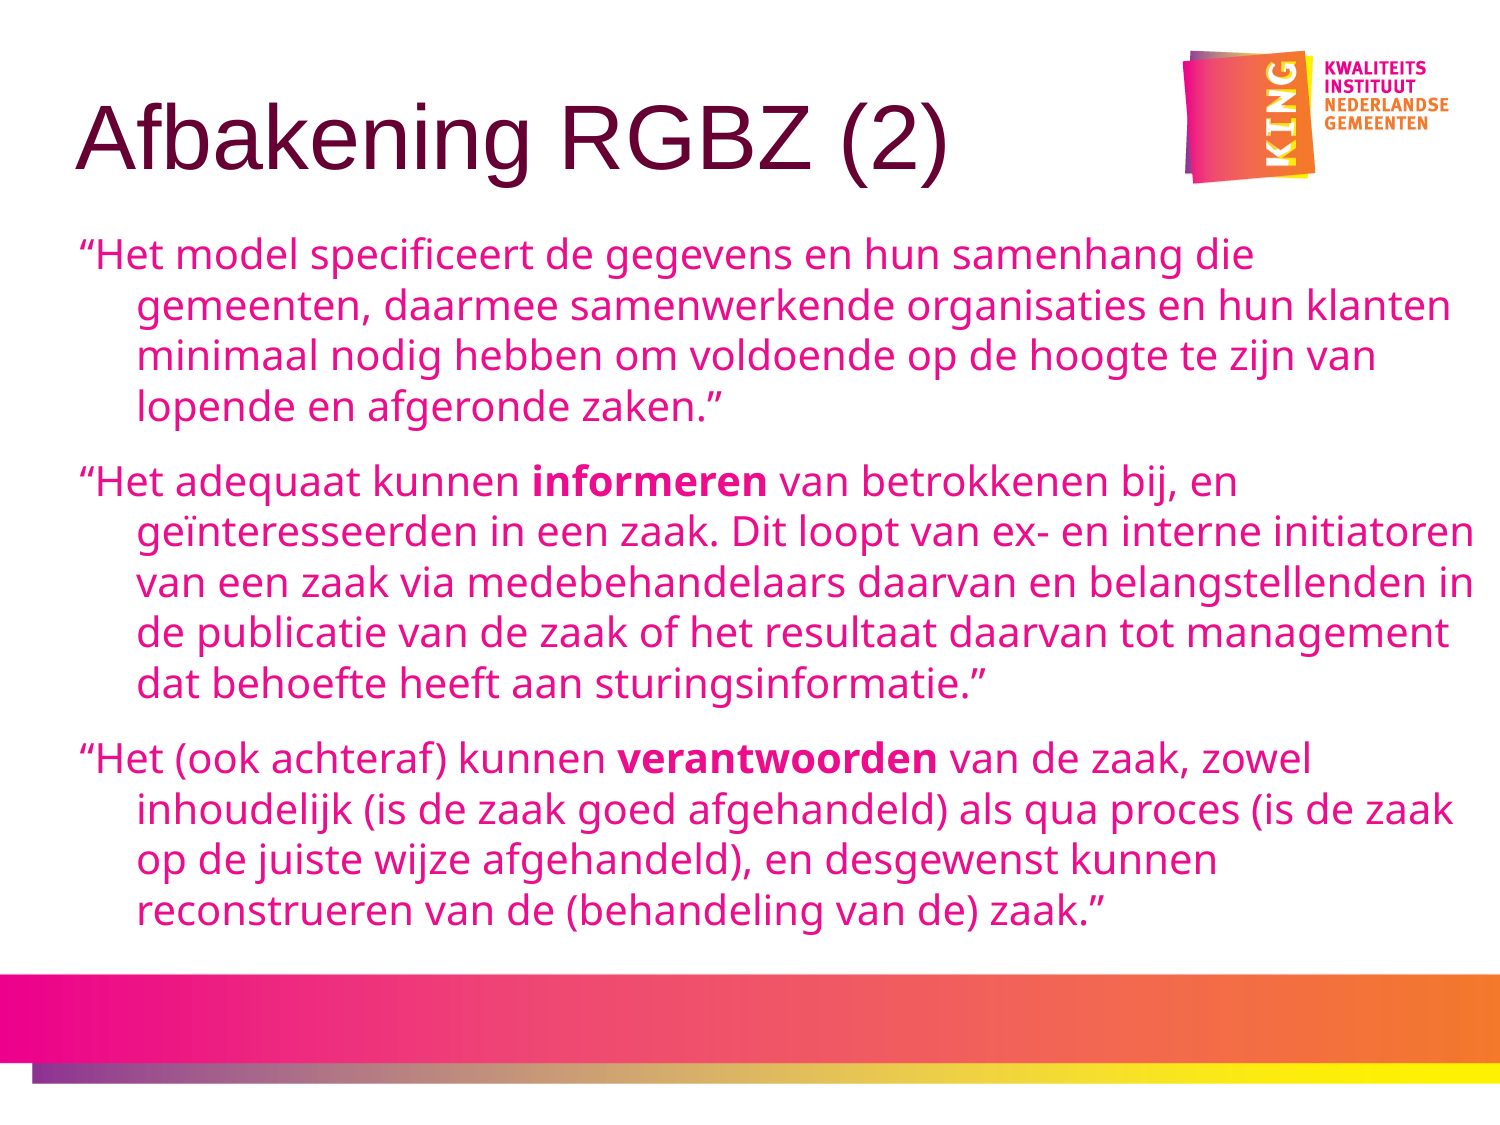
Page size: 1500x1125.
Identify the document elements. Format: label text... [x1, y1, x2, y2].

list “Het model specificeert de gegevens en hun samenhang die gemeenten, daarmee samenwerkende organisaties en hun klanten minimaal nodig hebben om voldoende op de hoogte te zijn van lopende en afgeronde zaken.” “Het adequaat kunnen informeren van betrokkenen bij, en geïnteresseerden in een zaak. Dit loopt van ex- en interne initiatoren van een zaak via medebehandelaars daarvan en belangstellenden in de publicatie van de zaak of het resultaat daarvan tot management dat behoefte heeft aan sturingsinformatie.” “Het (ook achteraf) kunnen verantwoorden van de zaak, zowel inhoudelijk (is de zaak goed afgehandeld) als qua proces (is de zaak op de juiste wijze afgehandeld), en desgewenst kunnen reconstrueren van de (behandeling van de) zaak.” [64, 219, 1500, 988]
title Afbakening RGBZ (2) [74, 44, 1425, 219]
picture [0, 0, 1500, 1125]
